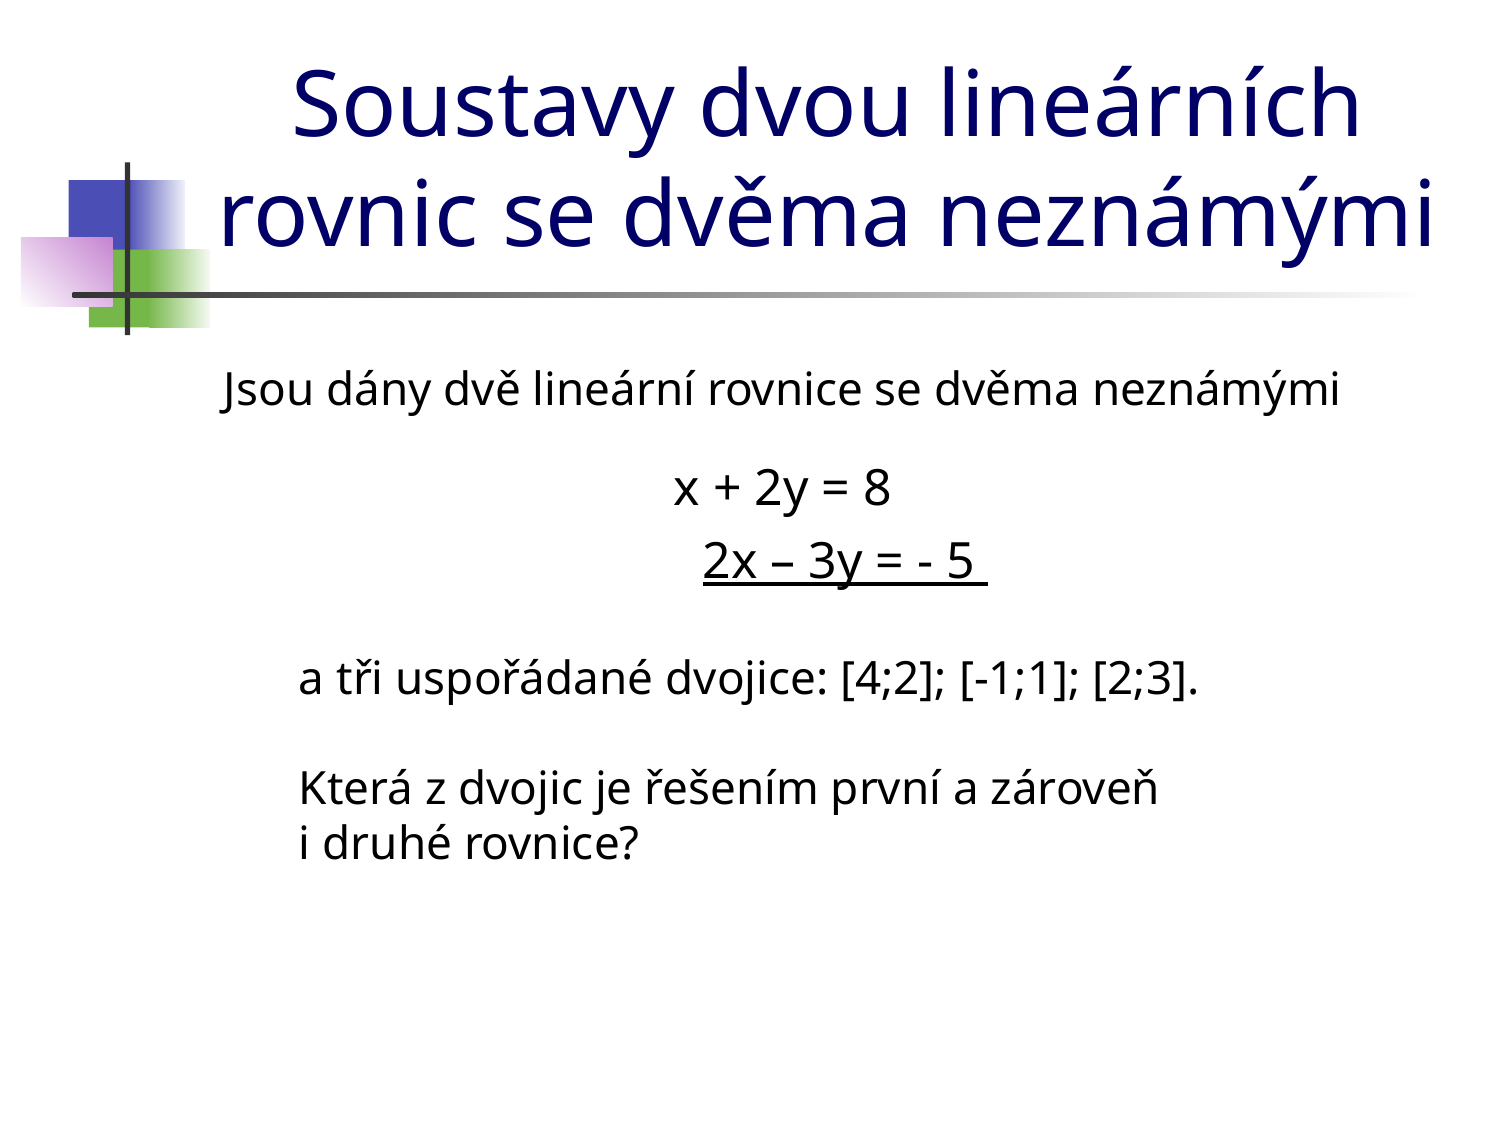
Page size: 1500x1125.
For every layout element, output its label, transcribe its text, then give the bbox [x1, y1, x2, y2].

title Soustavy dvou lineárních rovnic se dvěma neznámými [188, 34, 1468, 276]
list Jsou dány dvě lineární rovnice se dvěma neznámými x + 2y = 8 2x – 3y = - 5 a tři uspořádané dvojice: [4;2]; [-1;1]; [2;3]. Která z dvojic je řešením první a zároveň i druhé rovnice? [193, 330, 1470, 1007]
